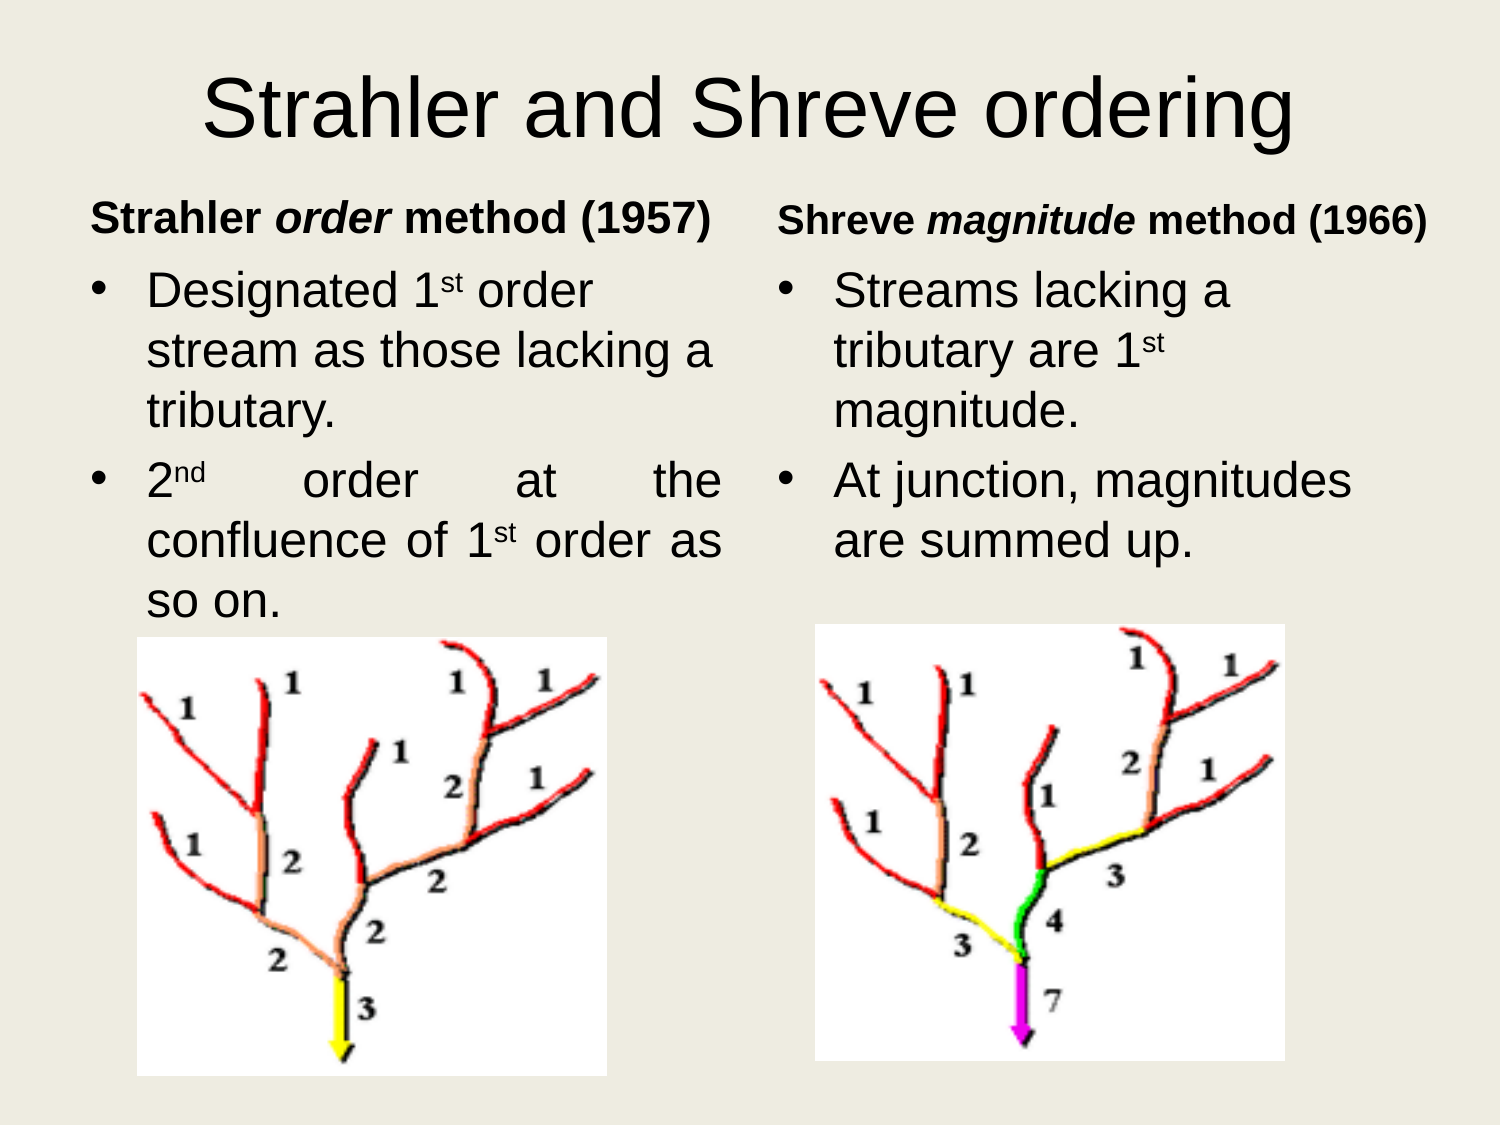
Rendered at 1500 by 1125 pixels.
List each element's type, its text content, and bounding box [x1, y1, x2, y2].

list Designated 1st order stream as those lacking a tributary. 2nd order at the confluence of 1st order as so on. [75, 249, 738, 1005]
picture [815, 624, 1285, 1061]
list Strahler order method (1957) [75, 174, 738, 249]
list Streams lacking a tributary are 1st magnitude. At junction, magnitudes are summed up. [761, 249, 1425, 1005]
title Strahler and Shreve ordering [75, 45, 1425, 163]
picture [137, 637, 607, 1076]
list Shreve magnitude method (1966) [761, 174, 1450, 250]
